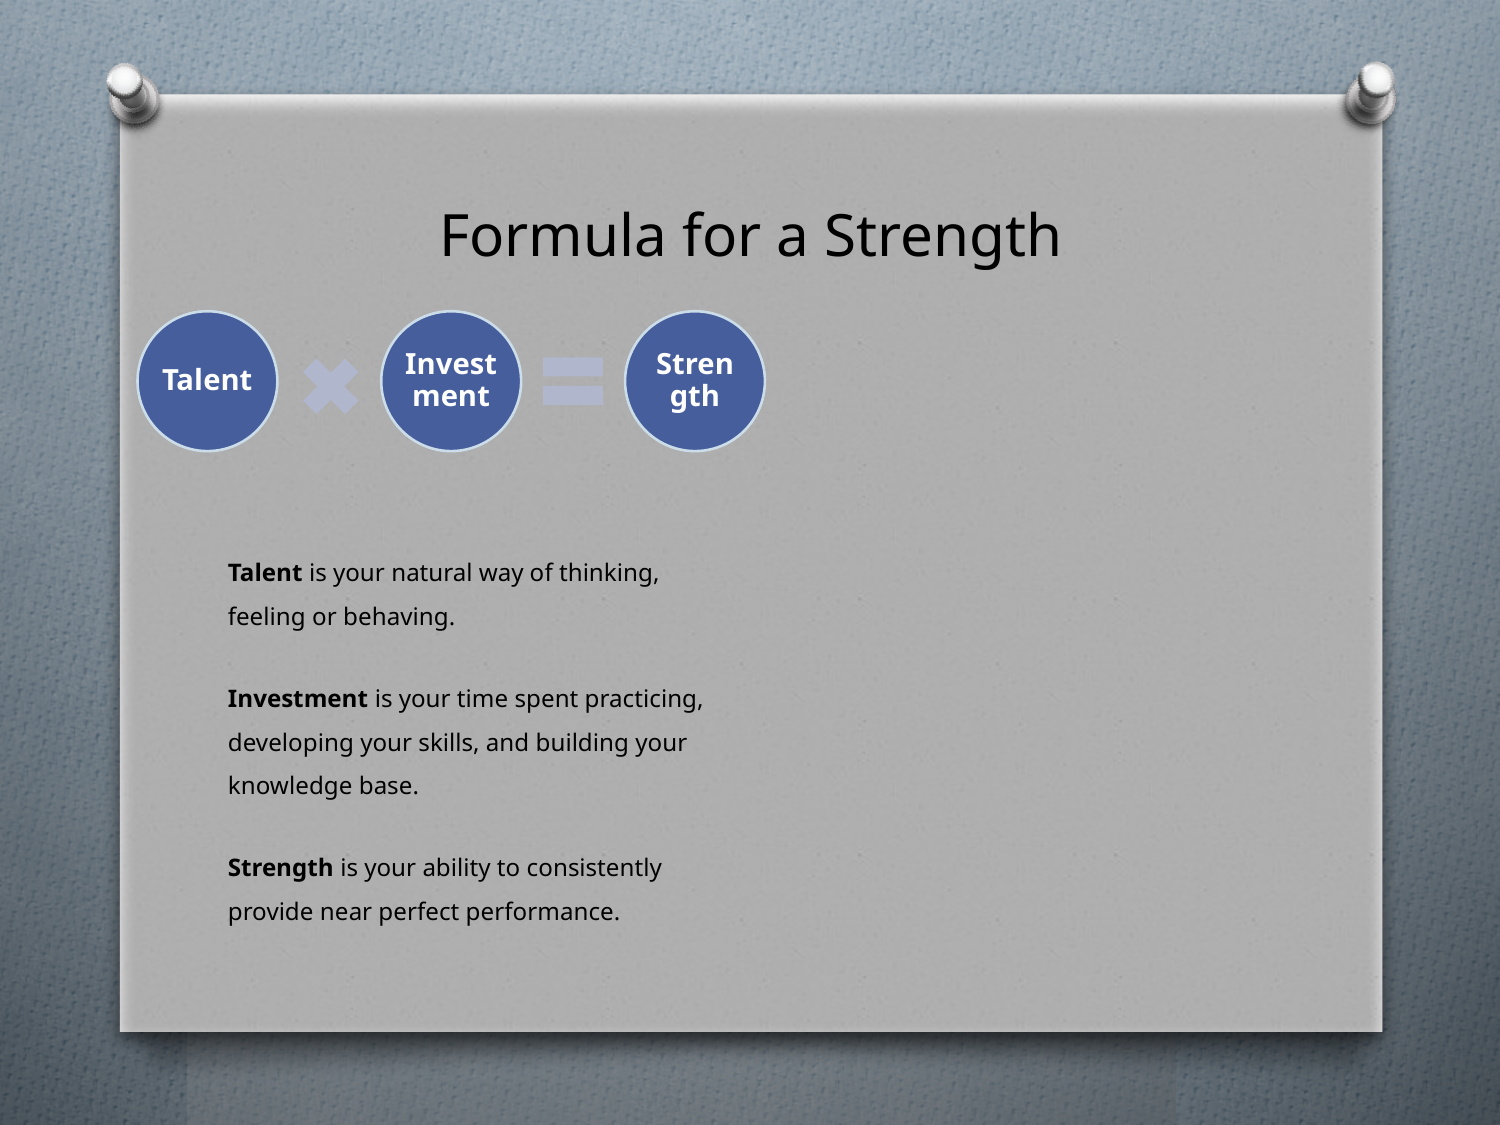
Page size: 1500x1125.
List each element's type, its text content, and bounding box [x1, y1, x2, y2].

title Formula for a Strength [179, 134, 1323, 332]
picture [1317, 35, 1439, 156]
picture [75, 29, 198, 153]
list Talent is your natural way of thinking, feeling or behaving. Investment is your time spent practicing, developing your skills, and building your knowledge base. Strength is your ability to consistently provide near perfect performance. [213, 556, 738, 939]
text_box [137, 210, 766, 553]
